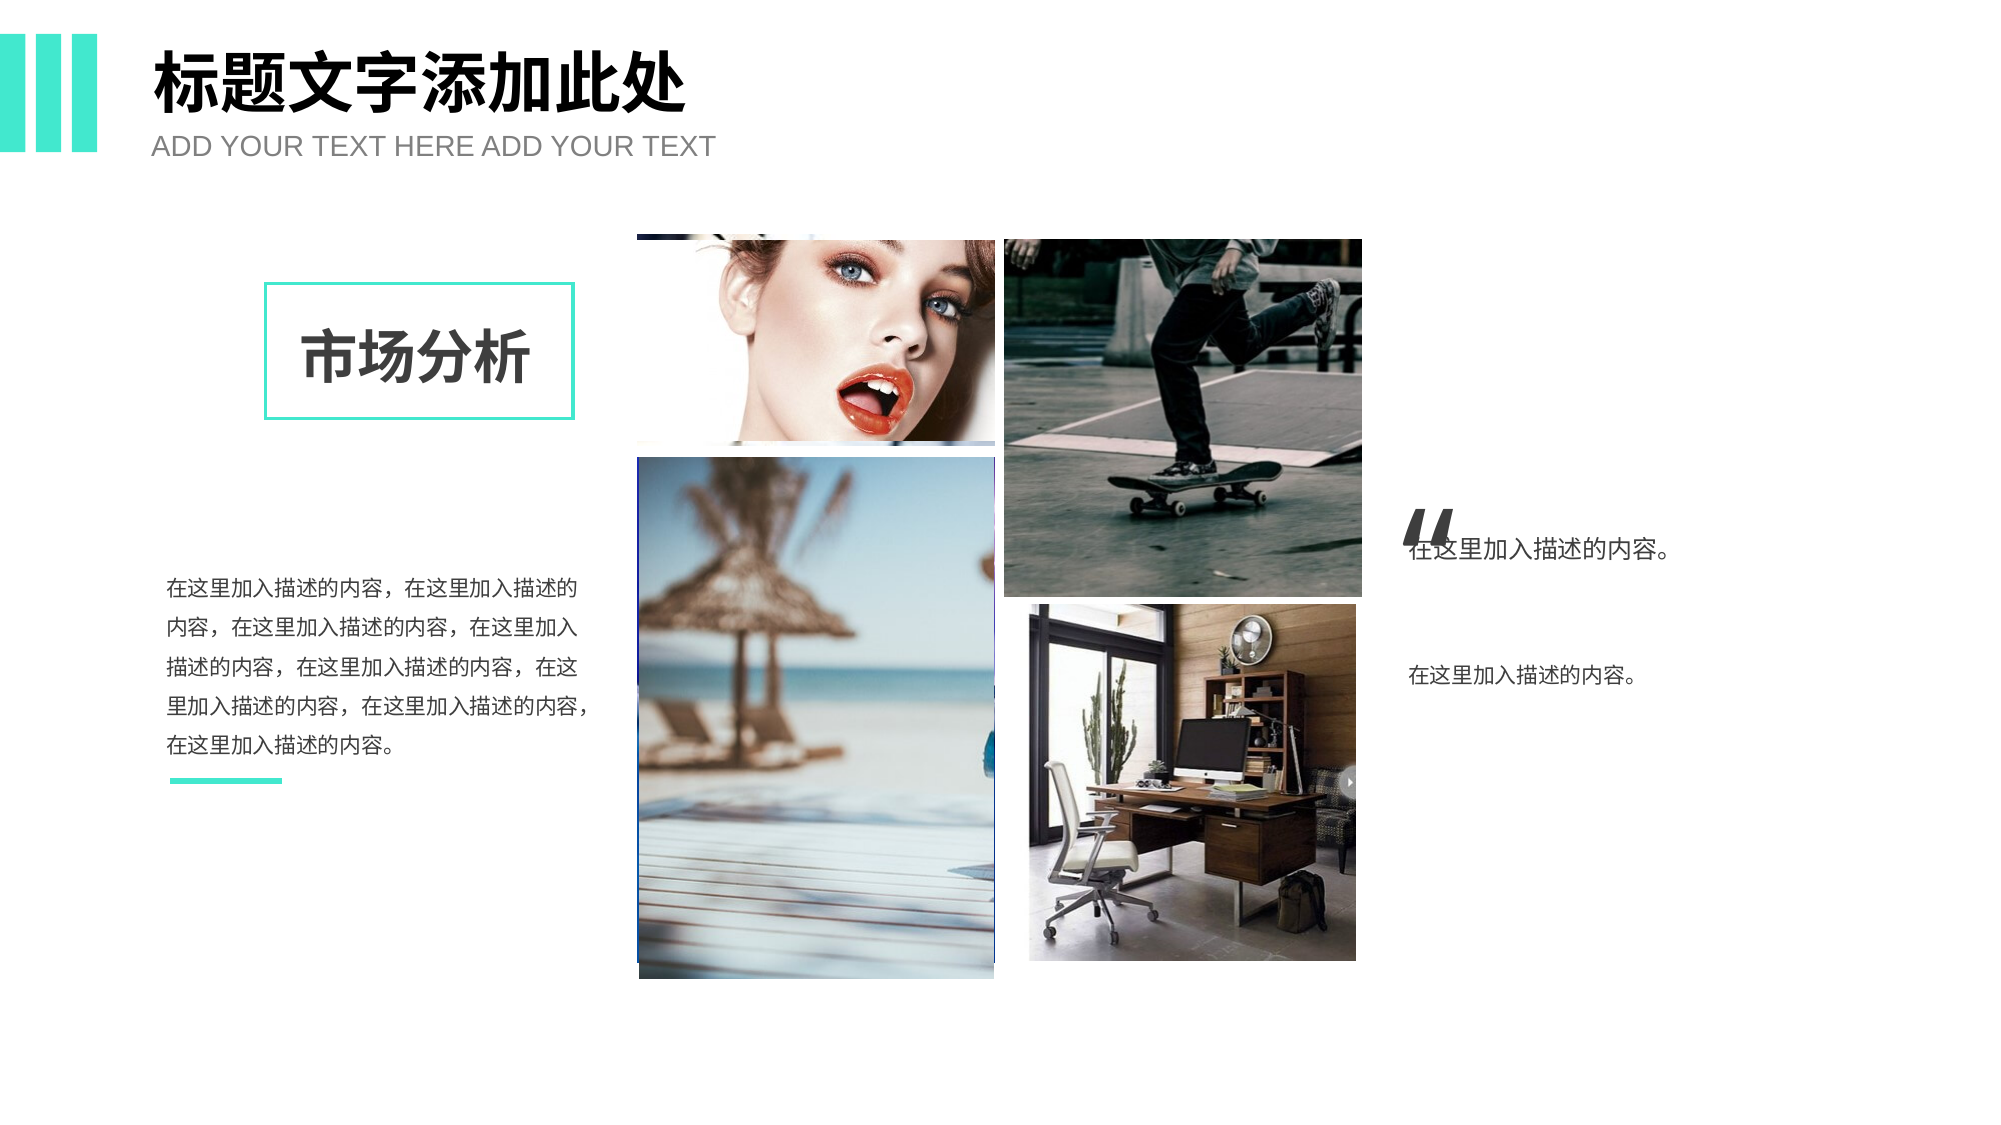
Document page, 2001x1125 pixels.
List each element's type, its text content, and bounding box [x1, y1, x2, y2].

text_box 市场分析 [170, 312, 637, 398]
text_box [71, 33, 98, 153]
text_box 标题文字添加此处 [139, 33, 703, 120]
text_box [264, 398, 574, 420]
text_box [1386, 369, 1821, 658]
text_box ADD YOUR TEXT HERE ADD YOUR TEXT [136, 120, 916, 170]
picture [1004, 239, 1362, 597]
picture [1012, 604, 1356, 961]
text_box [35, 33, 62, 153]
picture [637, 457, 995, 979]
text_box 在这里加入描述的内容。 [1393, 658, 1821, 695]
text_box 在这里加入描述的内容，在这里加入描述的内容，在这里加入描述的内容，在这里加入描述的内容，在这里加入描述的内容，在这里加入描述的内容，在这里加入描述的内容，在这里加入描述的内容。 [151, 554, 600, 766]
text_box [0, 33, 26, 153]
picture [637, 234, 995, 446]
text_box [264, 282, 574, 312]
